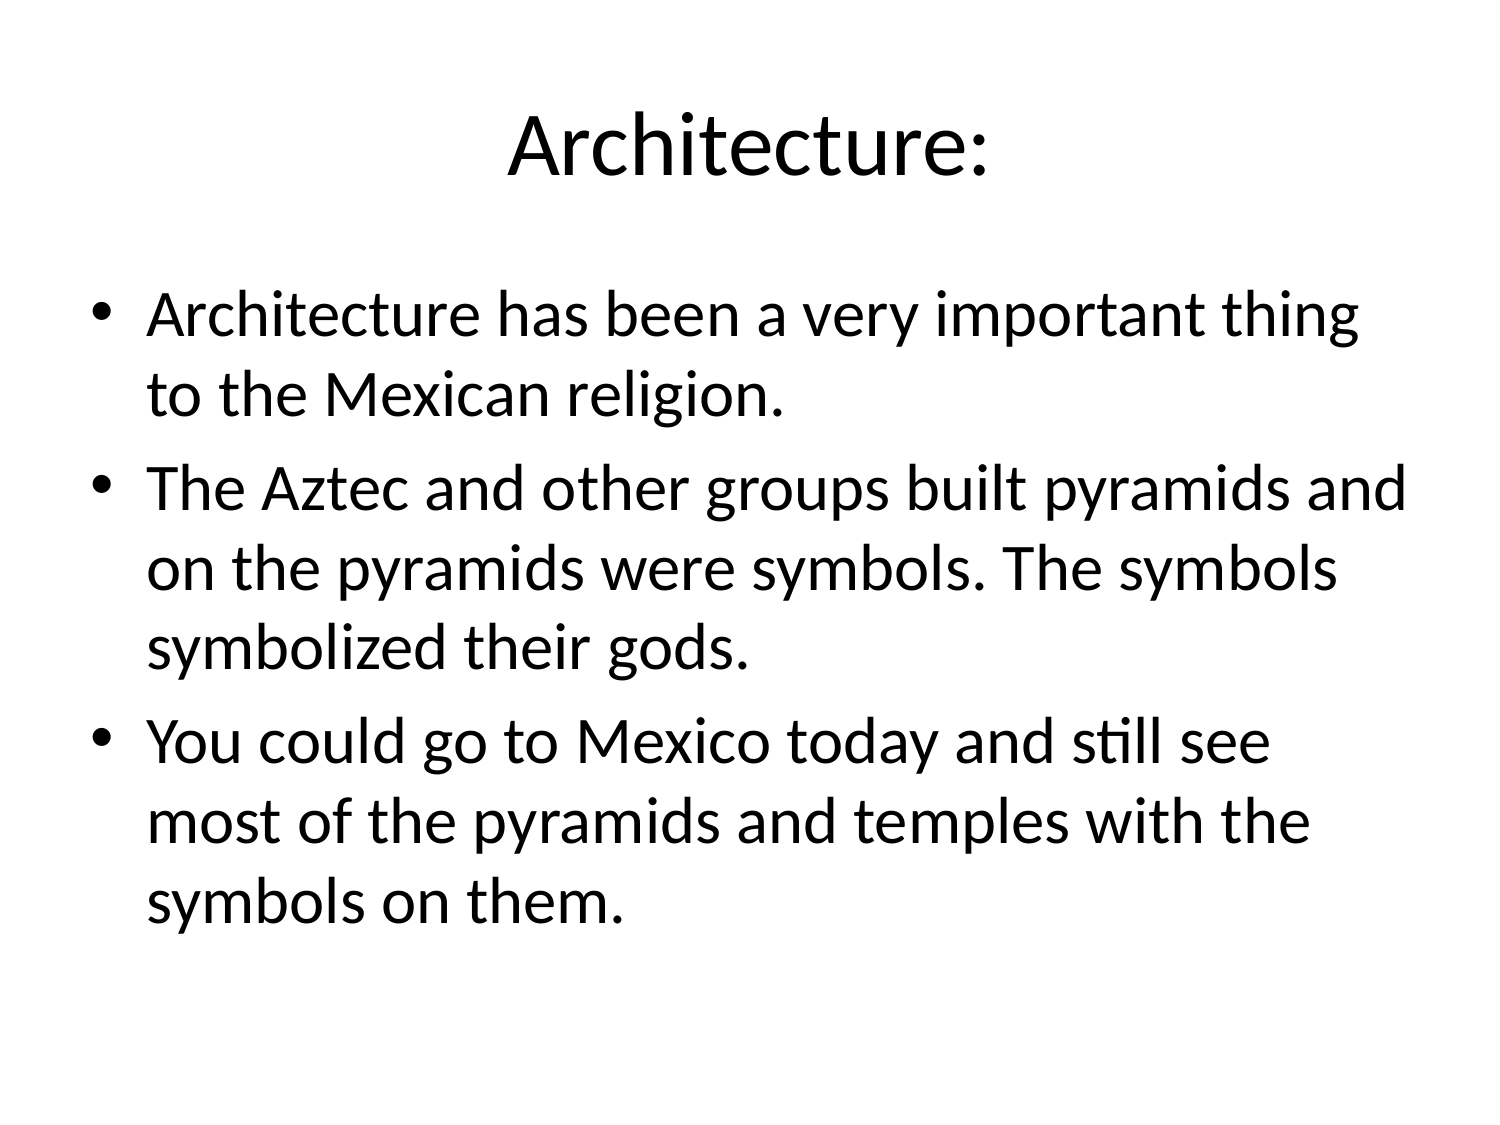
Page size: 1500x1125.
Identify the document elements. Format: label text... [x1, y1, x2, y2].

list Architecture has been a very important thing to the Mexican religion. The Aztec and other groups built pyramids and on the pyramids were symbols. The symbols symbolized their gods. You could go to Mexico today and still see most of the pyramids and temples with the symbols on them. [74, 262, 1426, 1006]
title Architecture: [74, 44, 1426, 233]
